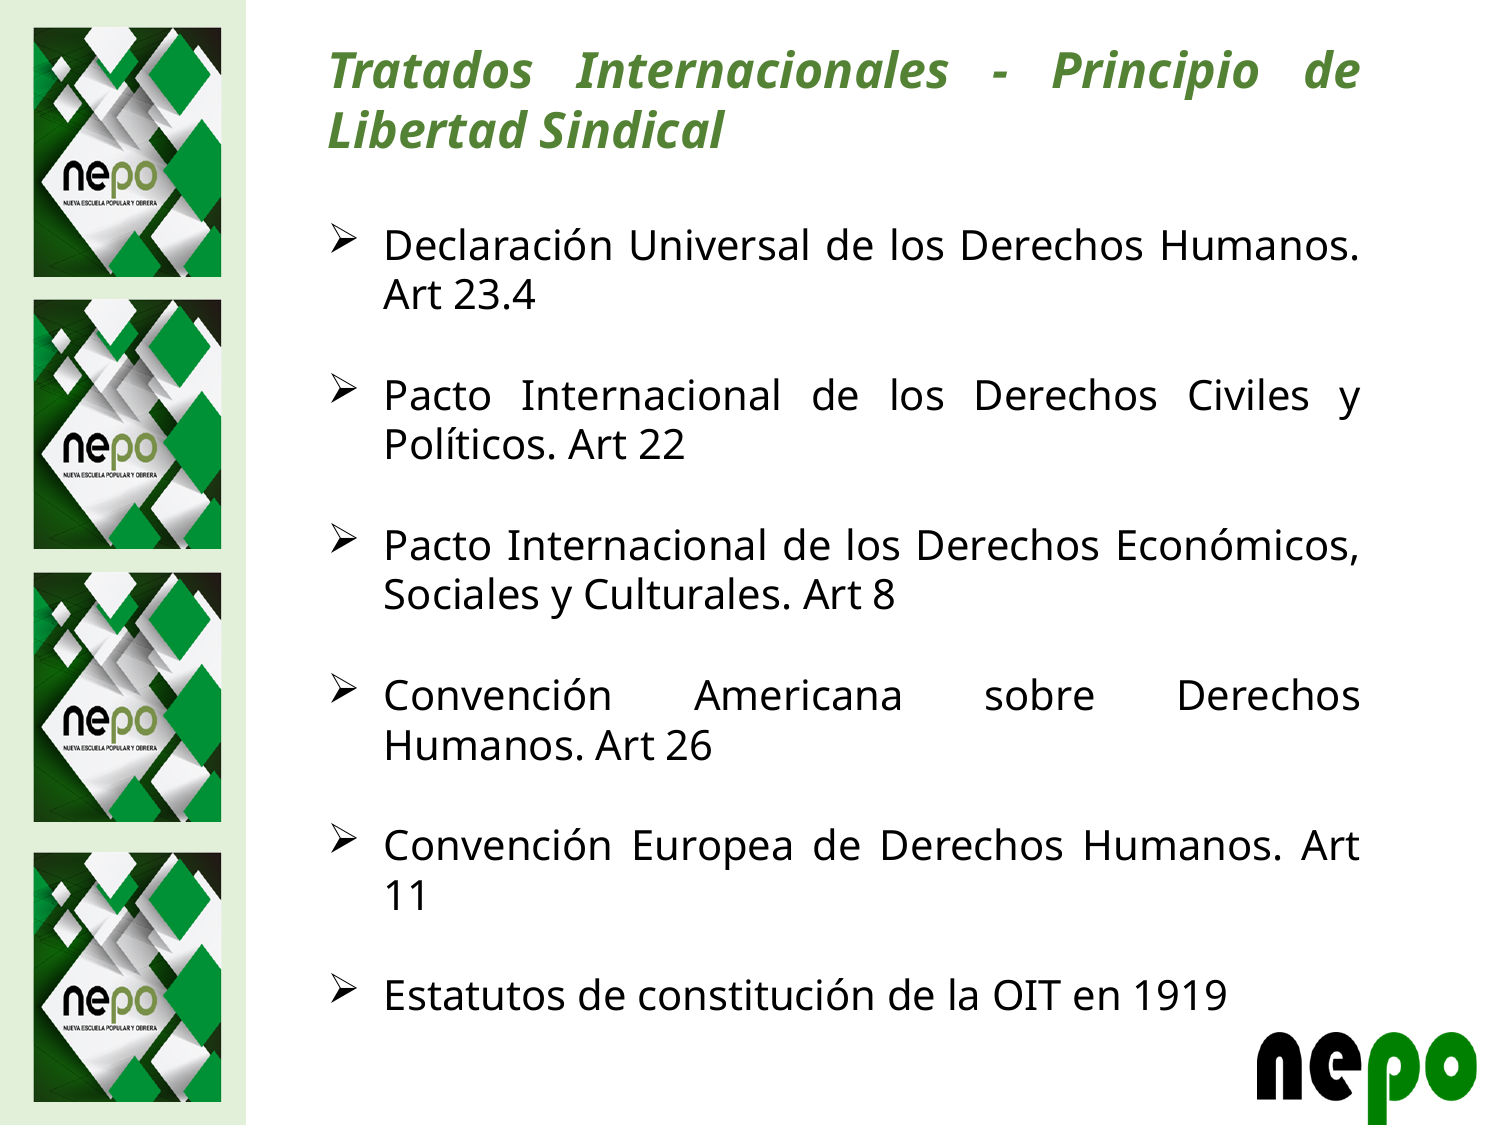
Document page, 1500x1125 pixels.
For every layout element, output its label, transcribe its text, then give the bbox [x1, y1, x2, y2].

picture [1257, 1032, 1477, 1125]
text_box Tratados Internacionales - Principio de Libertad Sindical Declaración Universal de los Derechos Humanos. Art 23.4 Pacto Internacional de los Derechos Civiles y Políticos. Art 22 Pacto Internacional de los Derechos Económicos, Sociales y Culturales. Art 8 Convención Americana sobre Derechos Humanos. Art 26 Convención Europea de Derechos Humanos. Art 11 Estatutos de constitución de la OIT en 1919 [312, 30, 1376, 1086]
picture [0, 0, 246, 1125]
